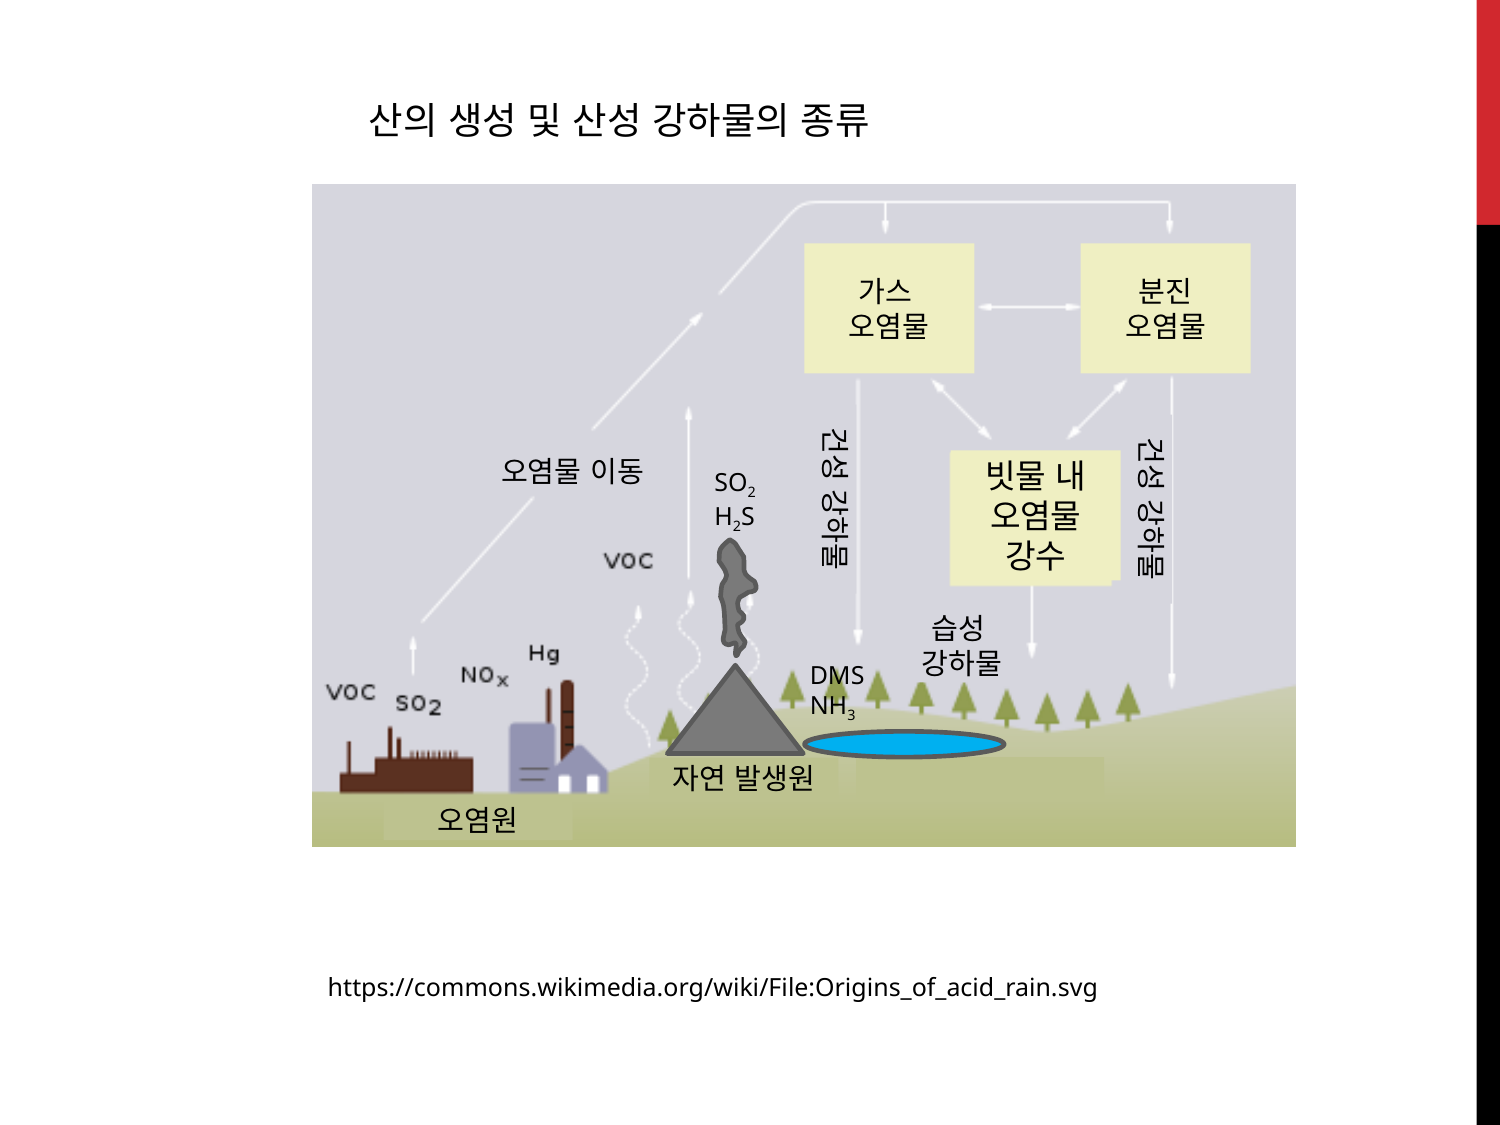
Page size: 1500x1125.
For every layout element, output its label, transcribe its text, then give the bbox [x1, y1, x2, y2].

picture [312, 183, 1297, 847]
text_box 산의 생성 및 산성 강하물의 종류 [354, 89, 885, 150]
text_box https://commons.wikimedia.org/wiki/File:Origins_of_acid_rain.svg [312, 964, 1152, 1009]
